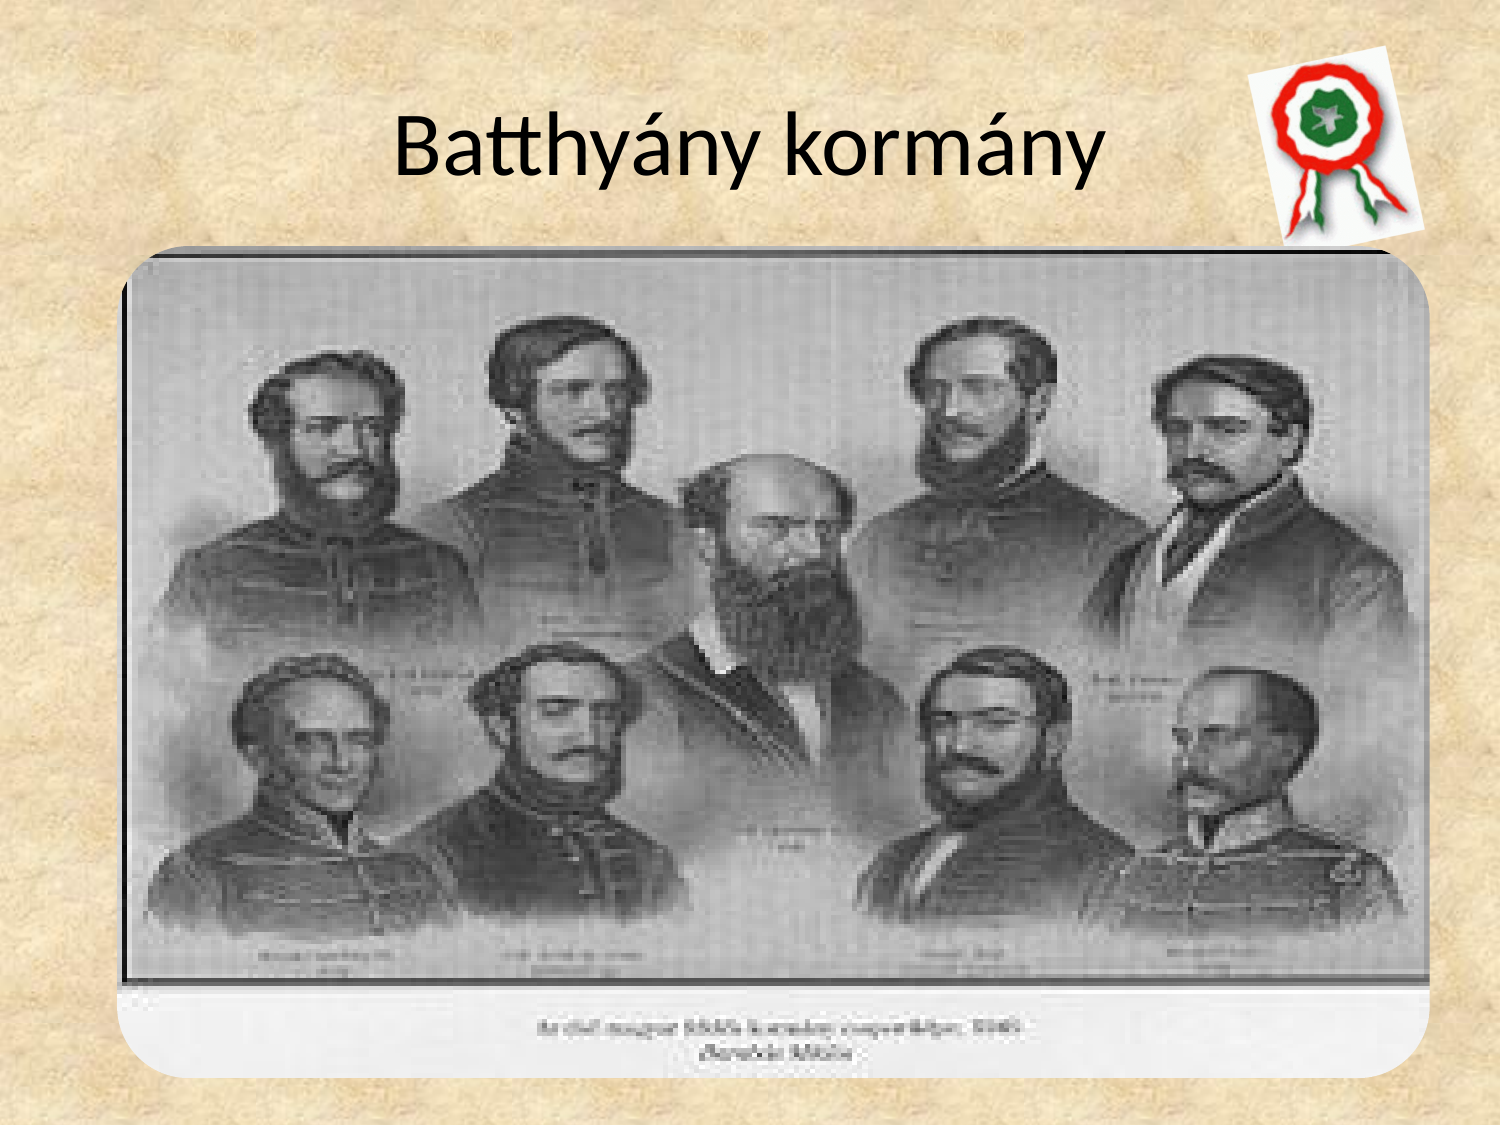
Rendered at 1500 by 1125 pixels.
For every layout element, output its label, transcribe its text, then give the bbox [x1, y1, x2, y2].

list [116, 245, 1430, 1079]
picture [0, 0, 1500, 1125]
title Batthyány kormány [75, 45, 1425, 233]
